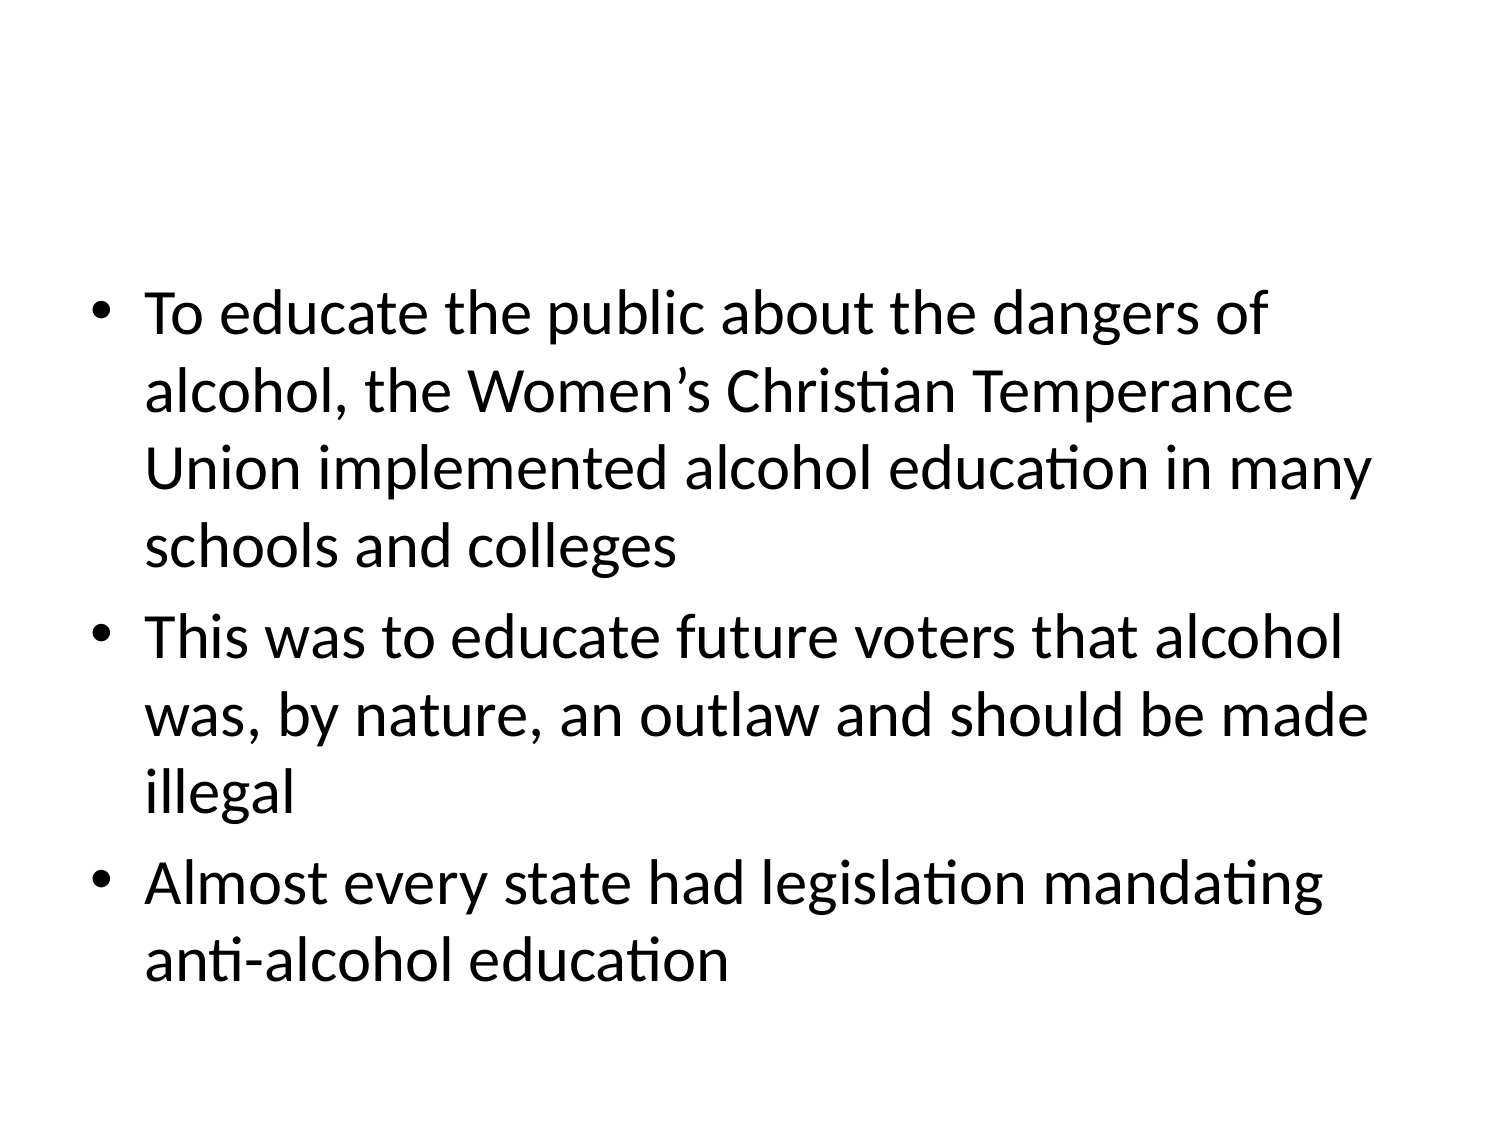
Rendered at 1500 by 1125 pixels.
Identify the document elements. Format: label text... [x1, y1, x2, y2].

list To educate the public about the dangers of alcohol, the Women’s Christian Temperance Union implemented alcohol education in many schools and colleges This was to educate future voters that alcohol was, by nature, an outlaw and should be made illegal Almost every state had legislation mandating anti-alcohol education [75, 262, 1425, 1005]
